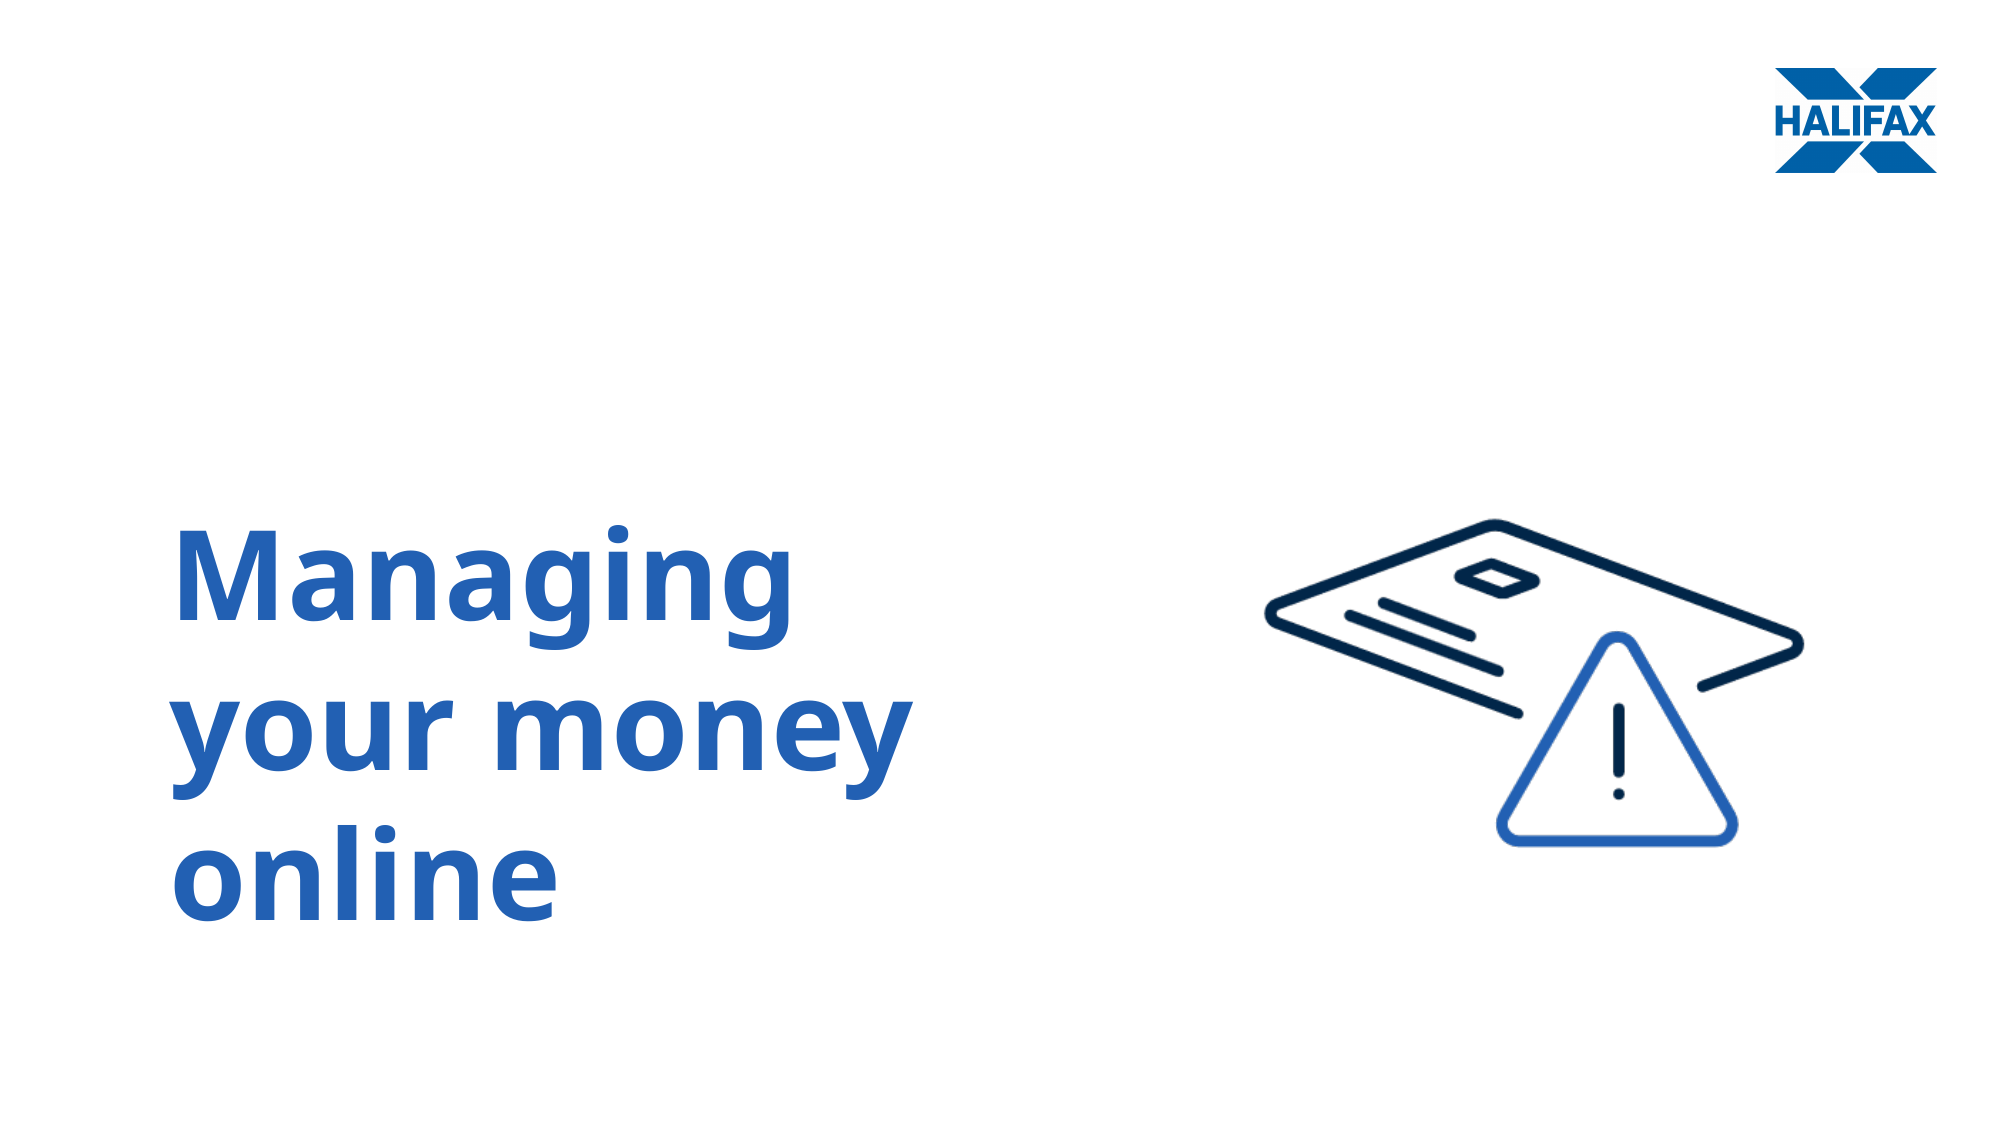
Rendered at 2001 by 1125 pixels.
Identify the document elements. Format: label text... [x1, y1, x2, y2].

picture [1775, 68, 1937, 173]
list Managing your money online [154, 488, 1000, 812]
picture [1214, 327, 1856, 972]
